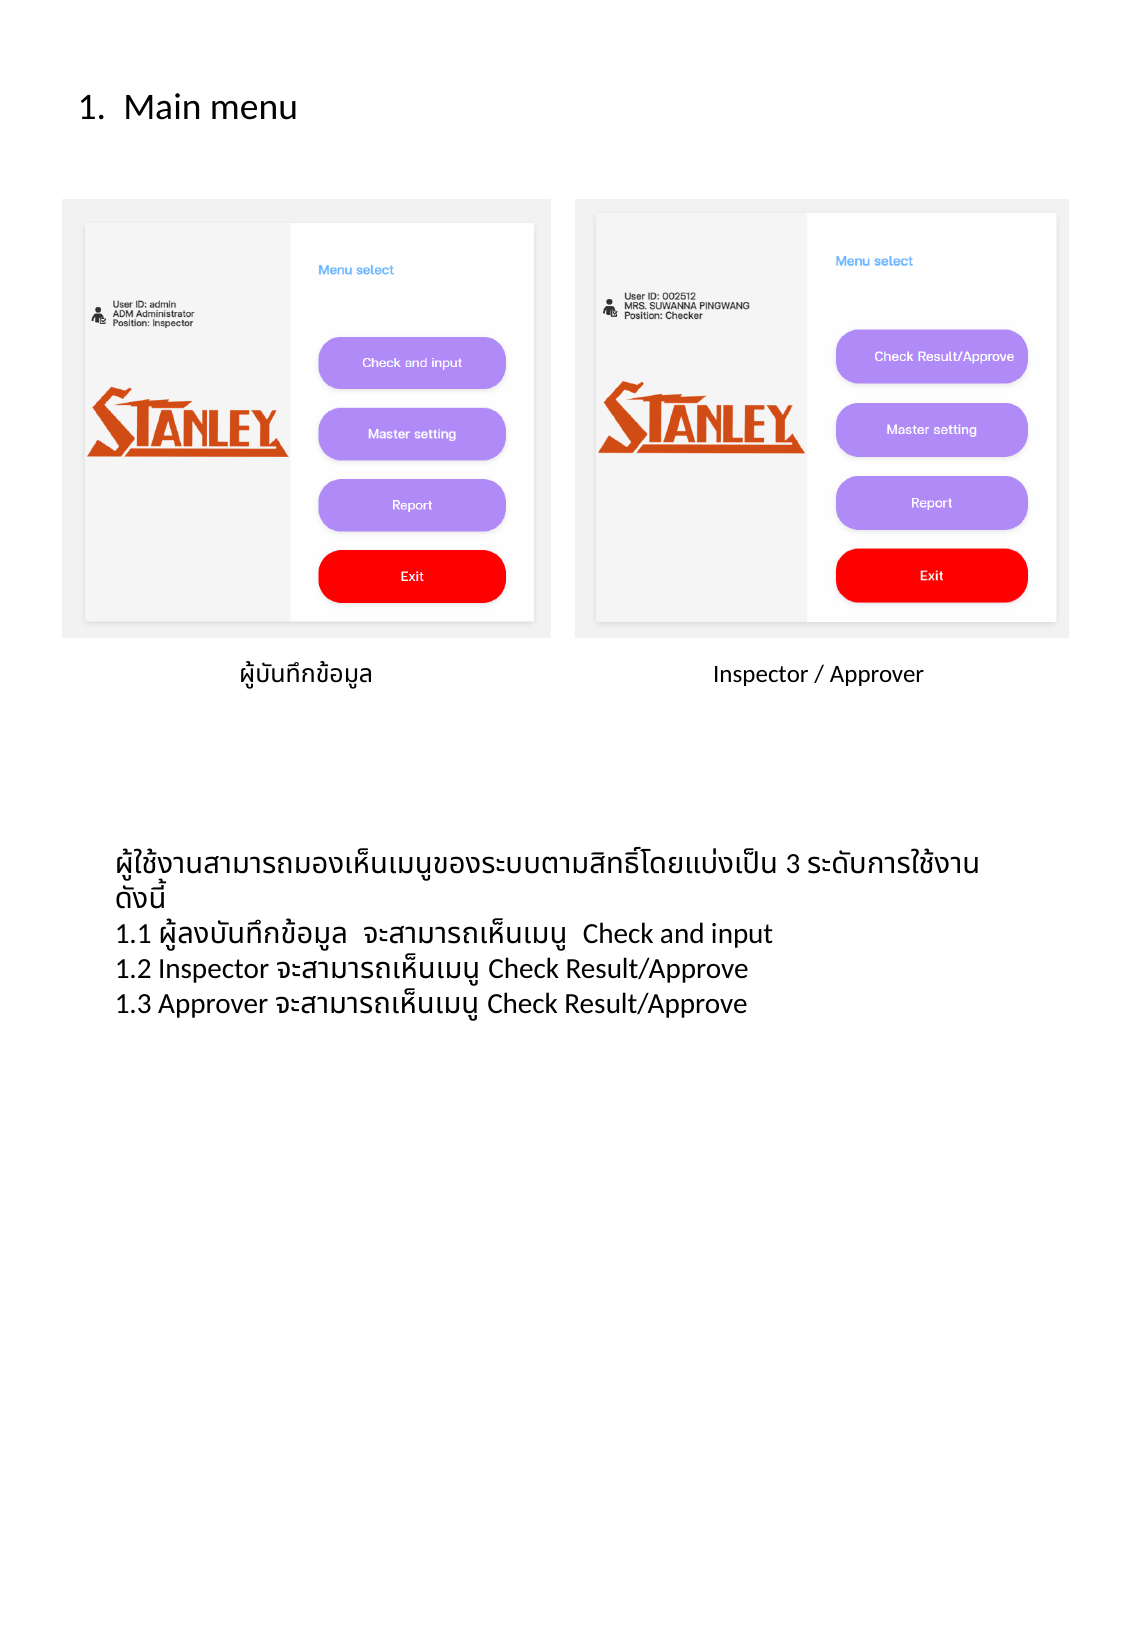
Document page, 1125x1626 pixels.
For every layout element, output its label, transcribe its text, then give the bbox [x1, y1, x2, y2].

picture [62, 199, 551, 638]
text_box Inspector / Approver [575, 650, 1063, 695]
text_box ผู้ใช้งานสามารถมองเห็นเมนูของระบบตามสิทธิ์โดยแบ่งเป็น 3 ระดับการใช้งานดังนี้ 1.1 ผู้ลงบันทึกข้อมูล จะสามารถเห็นเมนู Check and input 1.2 Inspector จะสามารถเห็นเมนู Check Result/Approve 1.3 Approver จะสามารถเห็นเมนู Check Result/Approve [99, 837, 1038, 1027]
picture [574, 199, 1069, 638]
text_box 1. Main menu [63, 74, 314, 135]
text_box ผู้บันทึกข้อมูล [62, 650, 550, 695]
